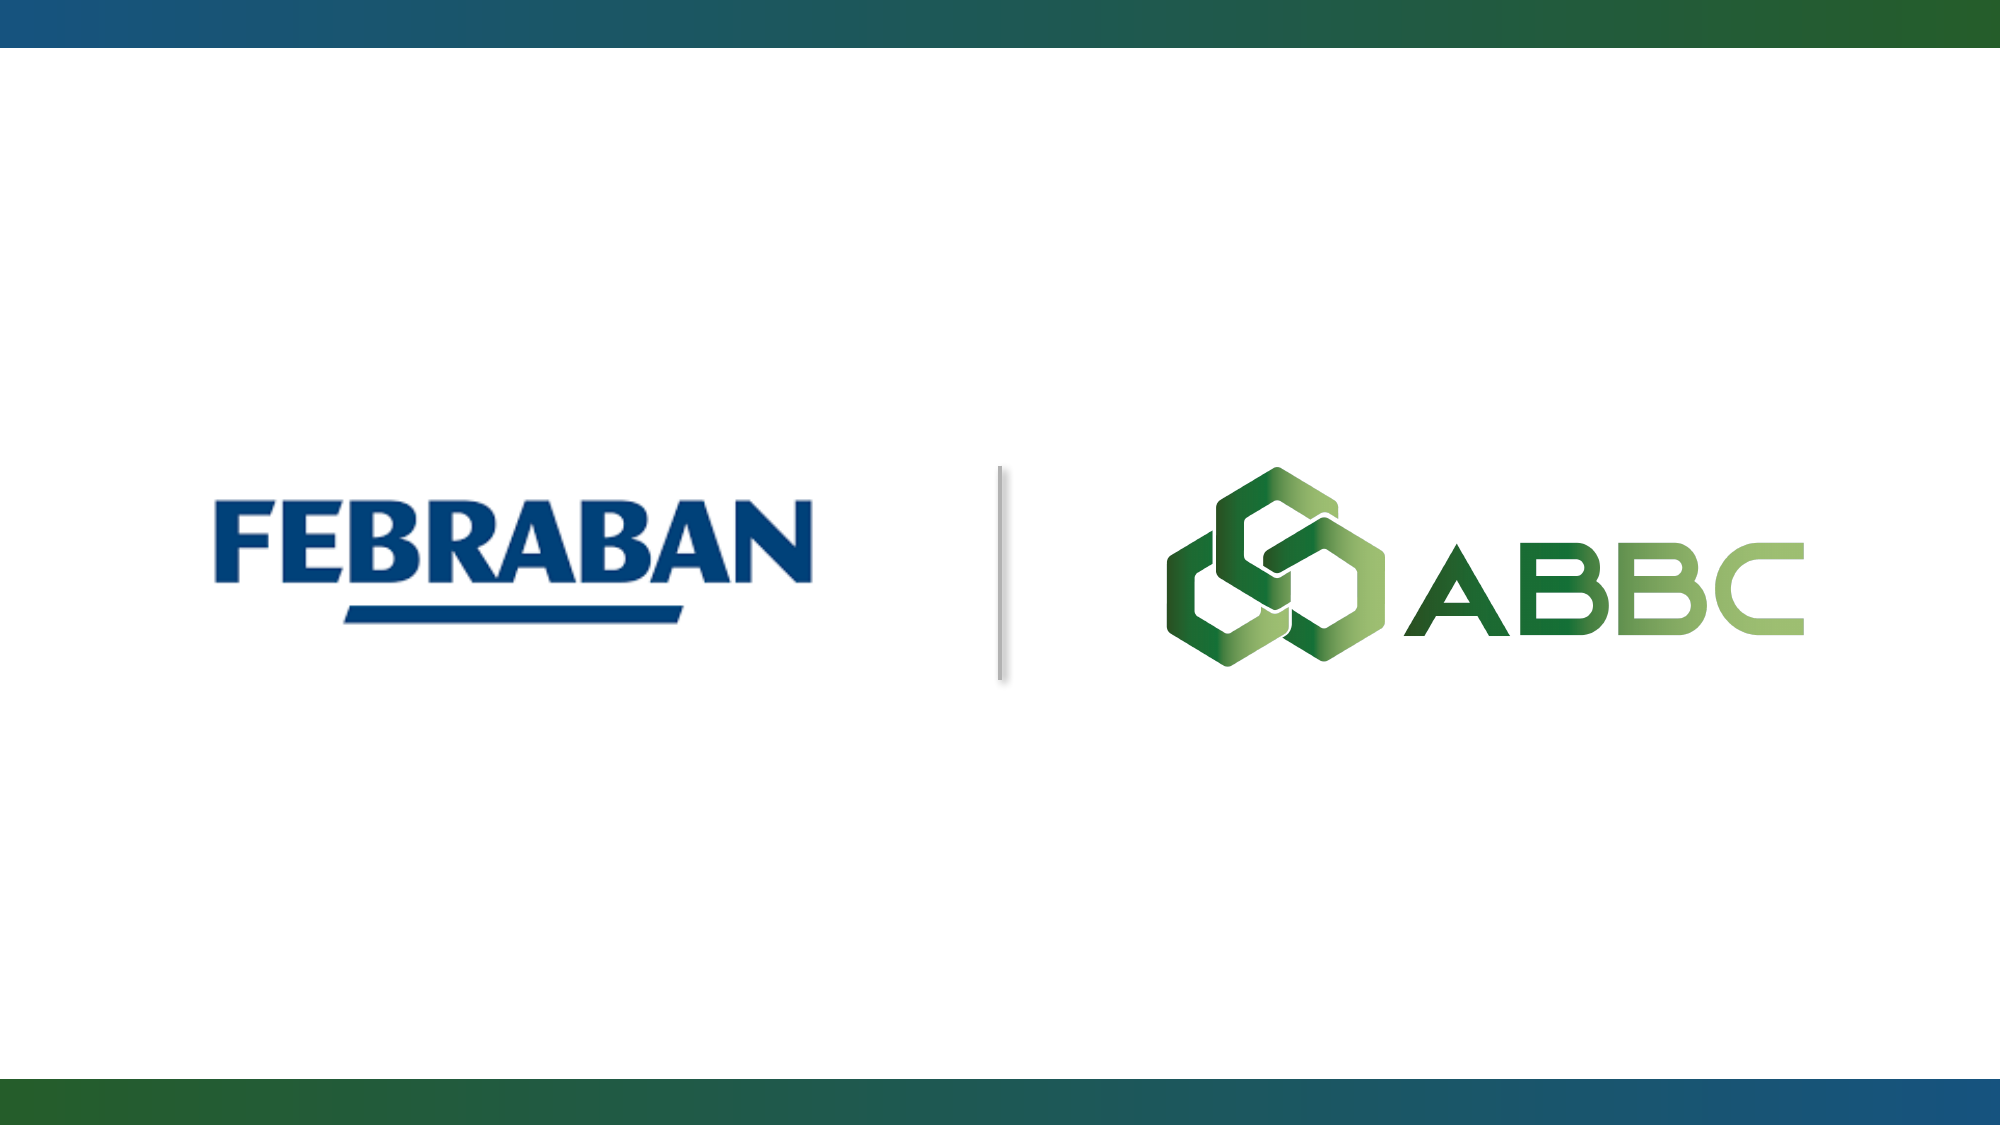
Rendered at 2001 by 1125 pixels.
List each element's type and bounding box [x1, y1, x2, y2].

picture [1134, 445, 1826, 680]
text_box [0, 0, 2000, 49]
text_box [0, 1078, 2000, 1125]
picture [134, 419, 894, 706]
